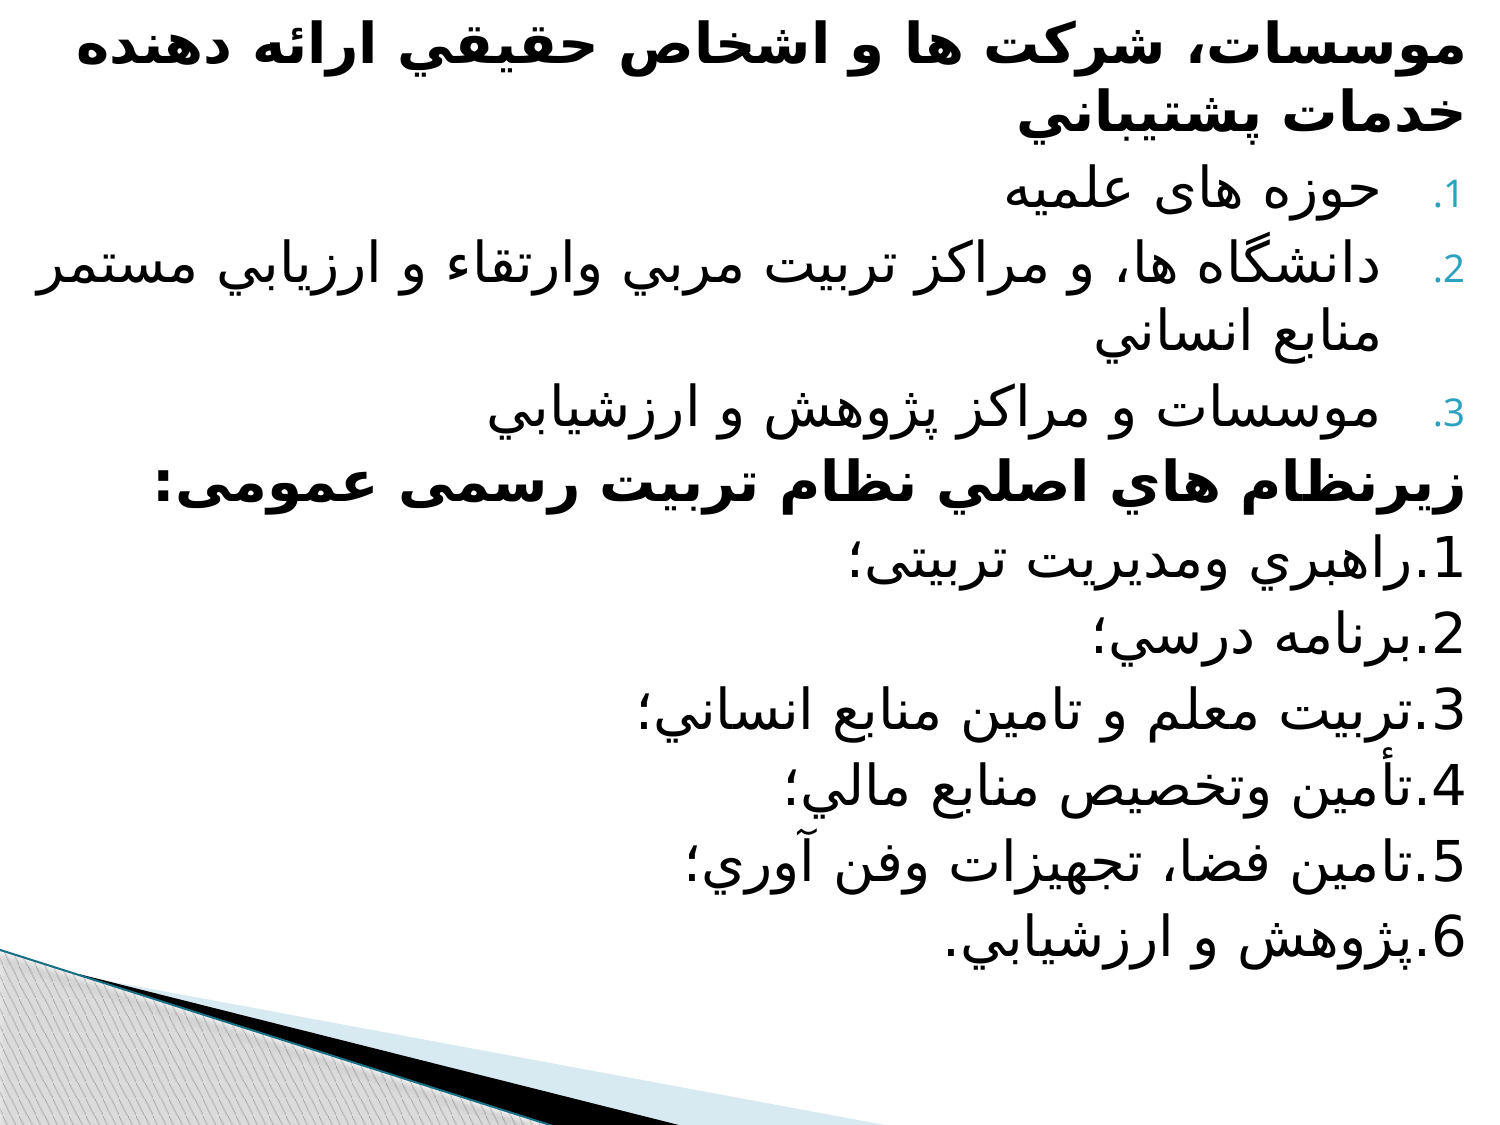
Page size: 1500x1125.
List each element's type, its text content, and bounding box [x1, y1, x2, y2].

list موسسات، شرکت ها و اشخاص حقيقي ارائه دهنده خدمات پشتيباني حوزه های علميه دانشگاه ها، و مراكز تربيت مربي وارتقاء و ارزيابي مستمر منابع انساني موسسات و مراكز پژوهش و ارزشيابي زيرنظام هاي اصلي نظام تربیت رسمی عمومی: 1.راهبري ومديريت تربيتی؛ 2.برنامه درسي؛ 3.تربيت معلم و تامين منابع انساني؛ 4.تأمين وتخصيص منابع مالي؛ 5.تامين فضا، تجهيزات وفن آوري؛ 6.پژوهش و ارزشيابي. [0, 0, 1500, 1125]
